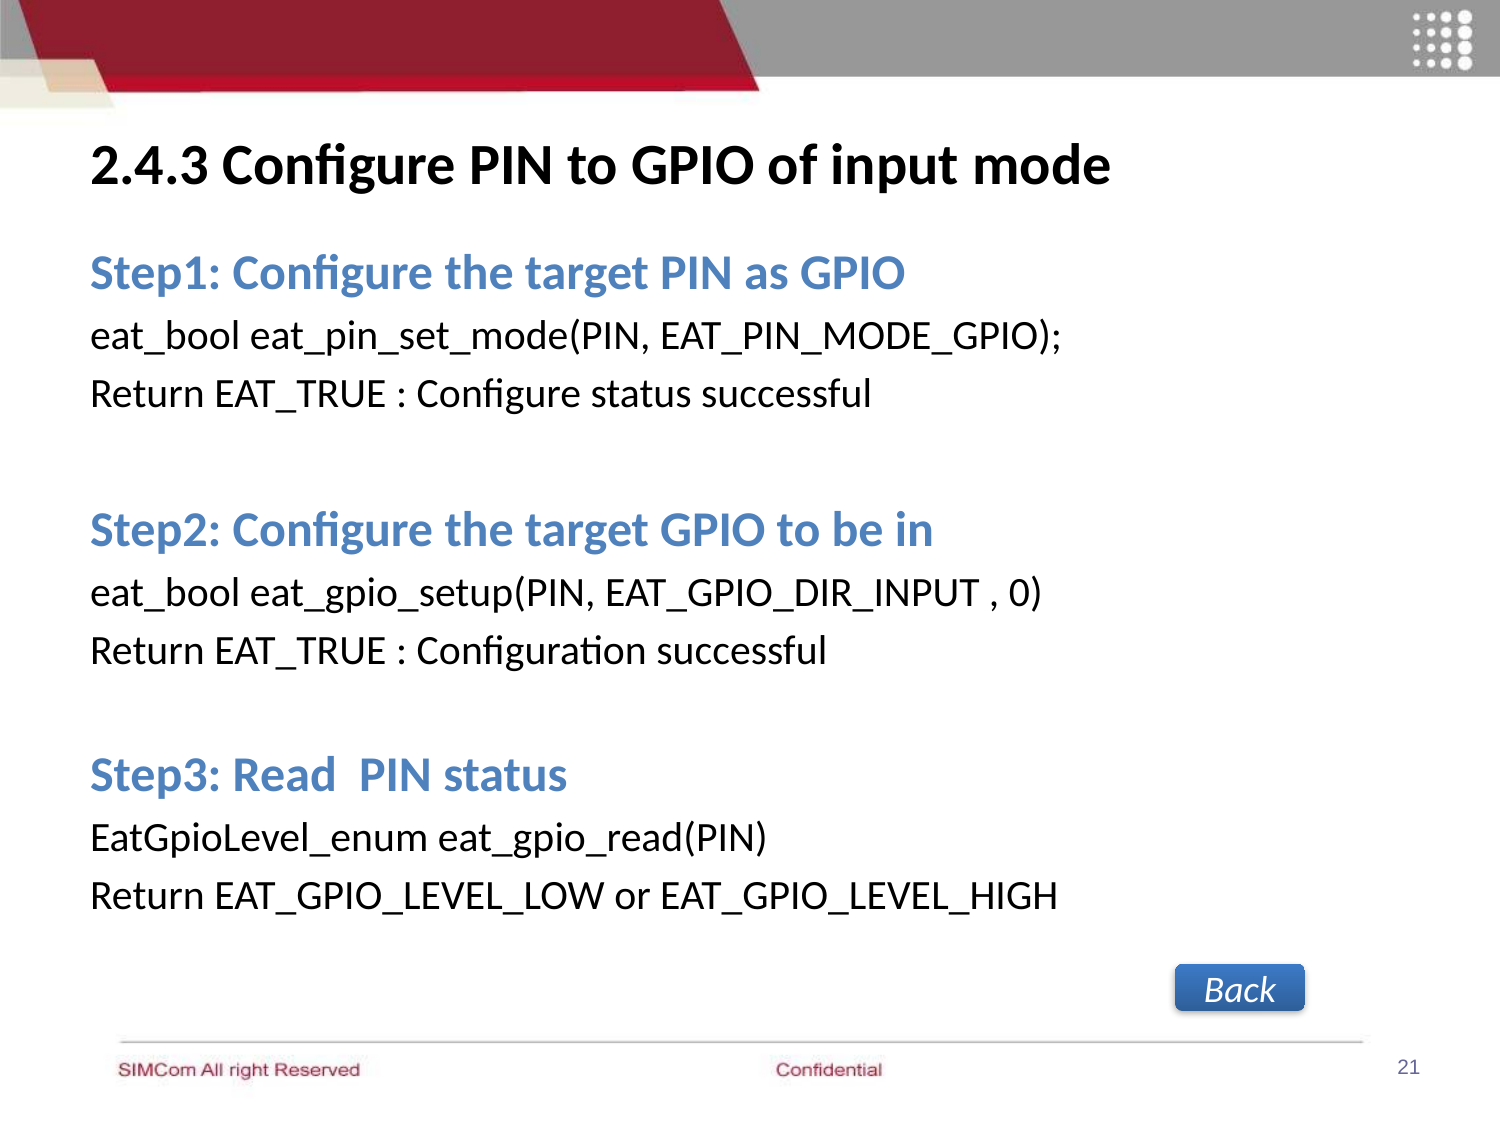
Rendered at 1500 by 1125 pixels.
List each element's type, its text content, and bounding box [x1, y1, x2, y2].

picture [0, 0, 1500, 1125]
text_box Back [1175, 964, 1306, 1012]
list Step1: Configure the target PIN as GPIO eat_bool eat_pin_set_mode(PIN, EAT_PIN_MODE_GPIO); Return EAT_TRUE : Configure status successful Step2: Configure the target GPIO to be in eat_bool eat_gpio_setup(PIN, EAT_GPIO_DIR_INPUT , 0) Return EAT_TRUE : Configuration successful Step3: Read PIN status EatGpioLevel_enum eat_gpio_read(PIN) Return EAT_GPIO_LEVEL_LOW or EAT_GPIO_LEVEL_HIGH [74, 231, 1426, 1036]
title 2.4.3 Configure PIN to GPIO of input mode [74, 89, 1426, 231]
